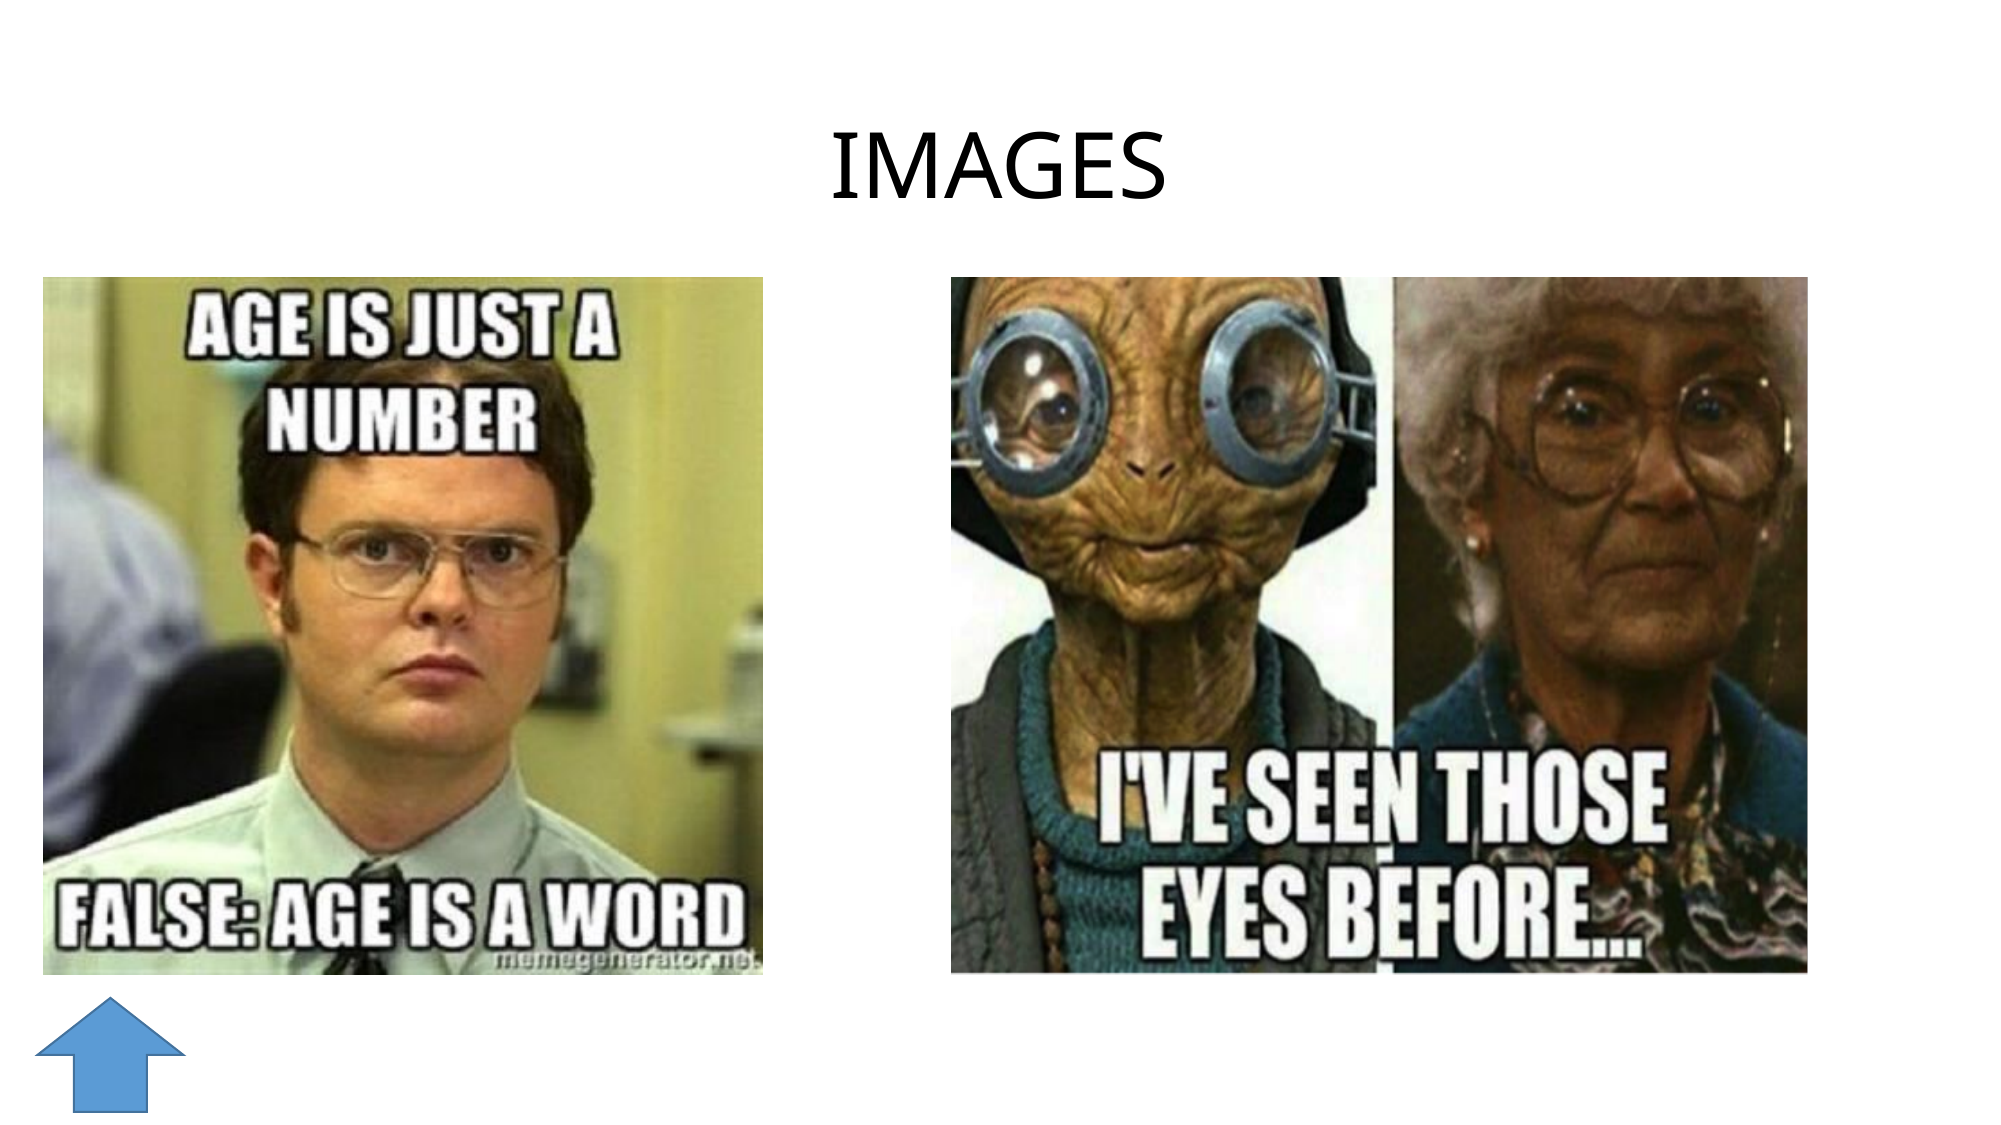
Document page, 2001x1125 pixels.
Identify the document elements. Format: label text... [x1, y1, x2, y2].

title IMAGES [137, 59, 1863, 278]
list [43, 277, 763, 975]
text_box [34, 996, 187, 1113]
picture [951, 277, 1809, 975]
